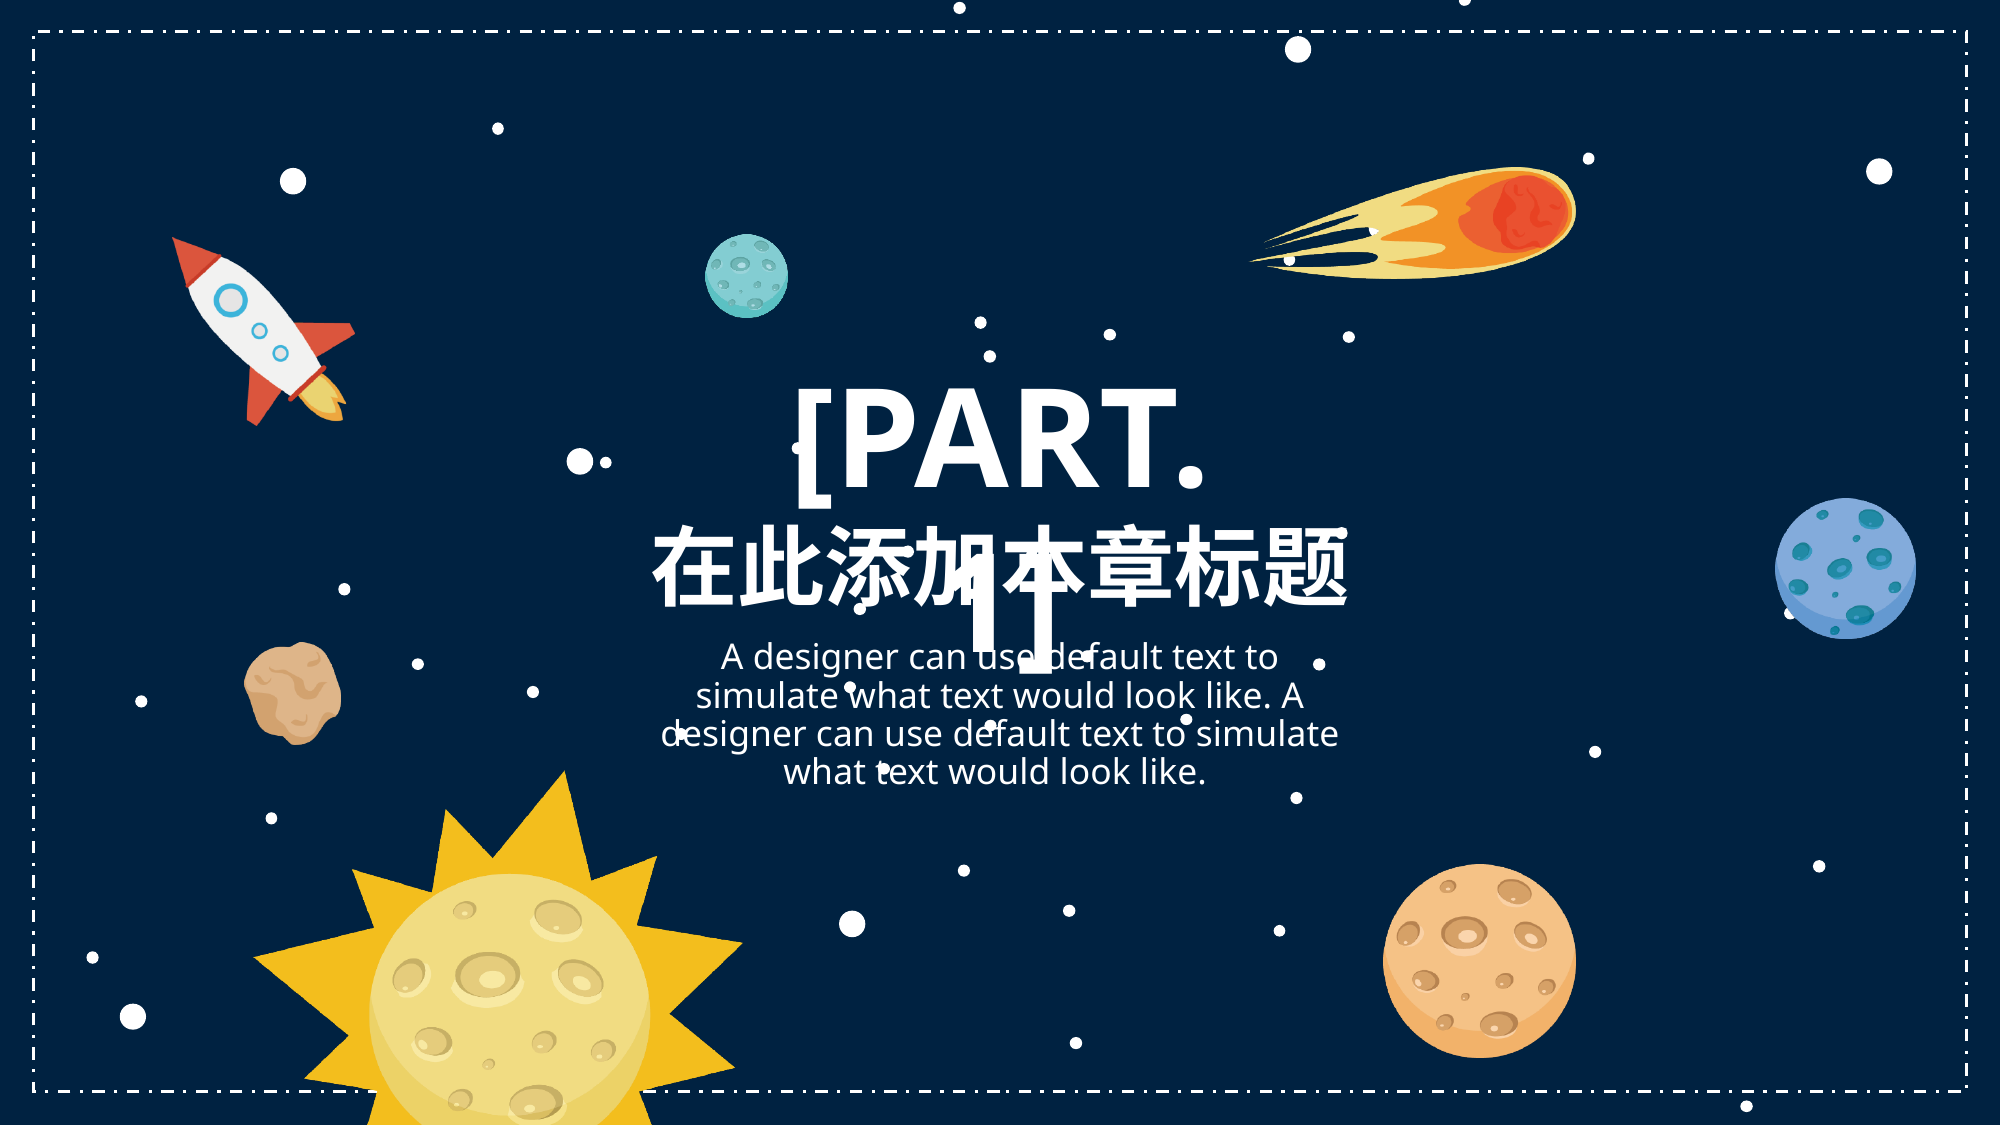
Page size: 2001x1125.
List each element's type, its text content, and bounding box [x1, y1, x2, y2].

text_box [1866, 158, 1893, 185]
text_box [279, 167, 307, 195]
text_box [32, 30, 1968, 1093]
text_box [135, 695, 148, 708]
text_box [411, 658, 424, 670]
text_box [119, 1003, 147, 1030]
picture [1248, 167, 1576, 279]
picture [1383, 864, 1576, 1062]
text_box [86, 951, 99, 964]
text_box 在此添加本章标题 [472, 504, 1527, 625]
text_box [1812, 860, 1826, 873]
picture [1775, 498, 1916, 639]
text_box [1284, 36, 1312, 63]
text_box [566, 448, 594, 475]
text_box [1103, 328, 1117, 341]
text_box [1740, 1100, 1753, 1113]
text_box [1582, 152, 1595, 165]
text_box [1342, 331, 1355, 343]
text_box [1458, 0, 1471, 6]
text_box [1589, 745, 1602, 759]
text_box [1069, 1036, 1083, 1050]
text_box A designer can use default text to simulate what text would look like. A designer can use default text to simulate what text would look like. [641, 631, 1359, 800]
text_box [526, 685, 540, 699]
picture [172, 237, 355, 426]
picture [705, 234, 788, 318]
text_box [1273, 924, 1286, 937]
text_box [953, 1, 966, 15]
picture [243, 642, 341, 745]
text_box [1290, 800, 1303, 805]
picture [253, 770, 743, 1125]
text_box [PART.1] [769, 625, 1231, 631]
text_box [974, 316, 987, 329]
text_box [599, 456, 612, 469]
text_box [338, 582, 351, 596]
text_box [839, 910, 866, 938]
text_box [1062, 904, 1076, 917]
text_box [957, 864, 971, 877]
text_box [PART.1] [769, 342, 1231, 504]
text_box [492, 122, 504, 135]
